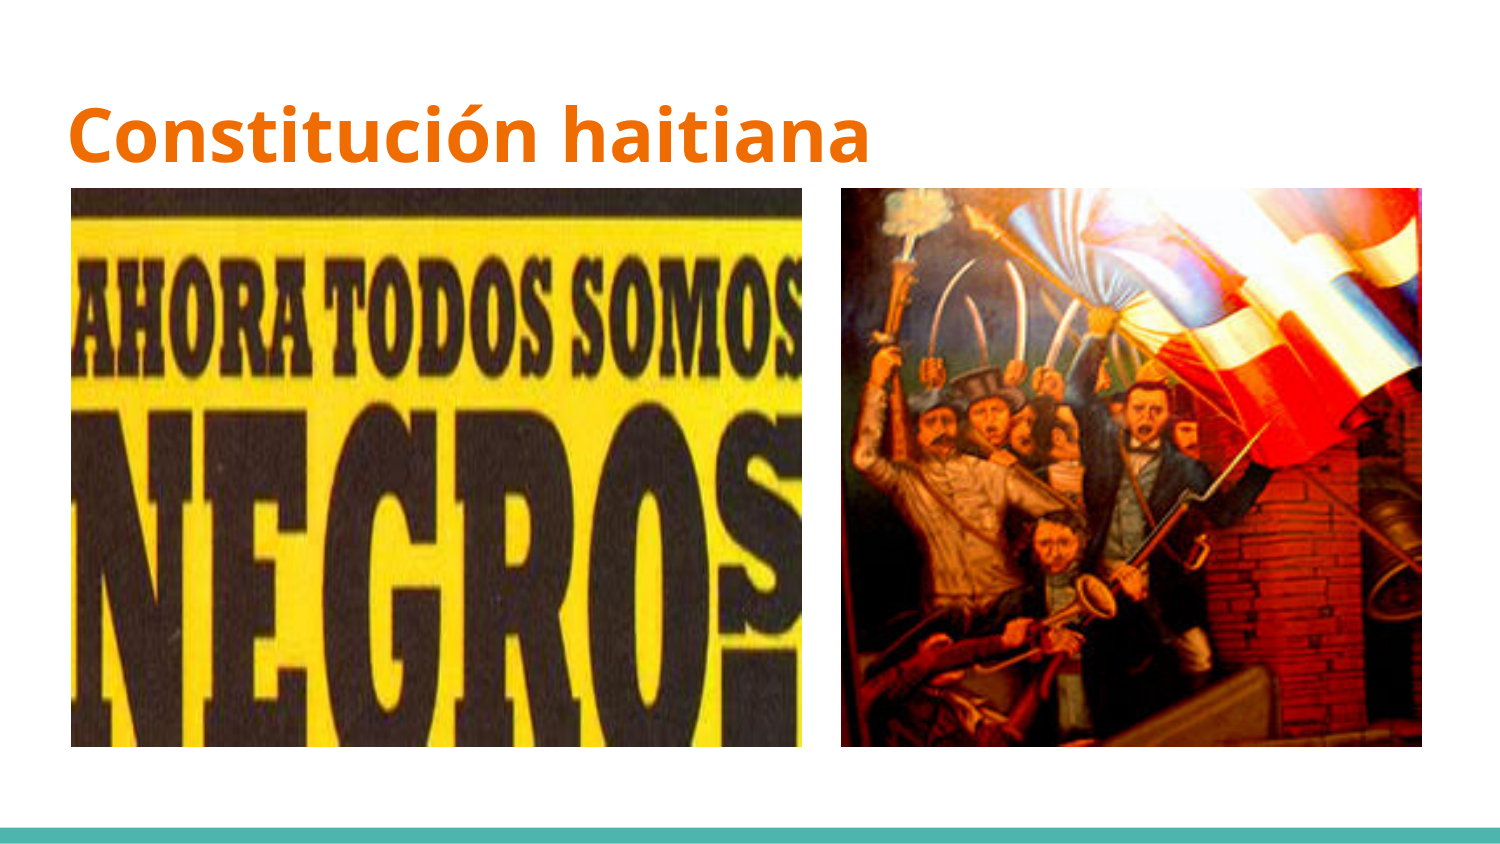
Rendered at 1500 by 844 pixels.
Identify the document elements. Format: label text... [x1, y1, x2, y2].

title Constitución haitiana [51, 72, 1449, 189]
picture [71, 188, 803, 747]
picture [841, 188, 1422, 747]
